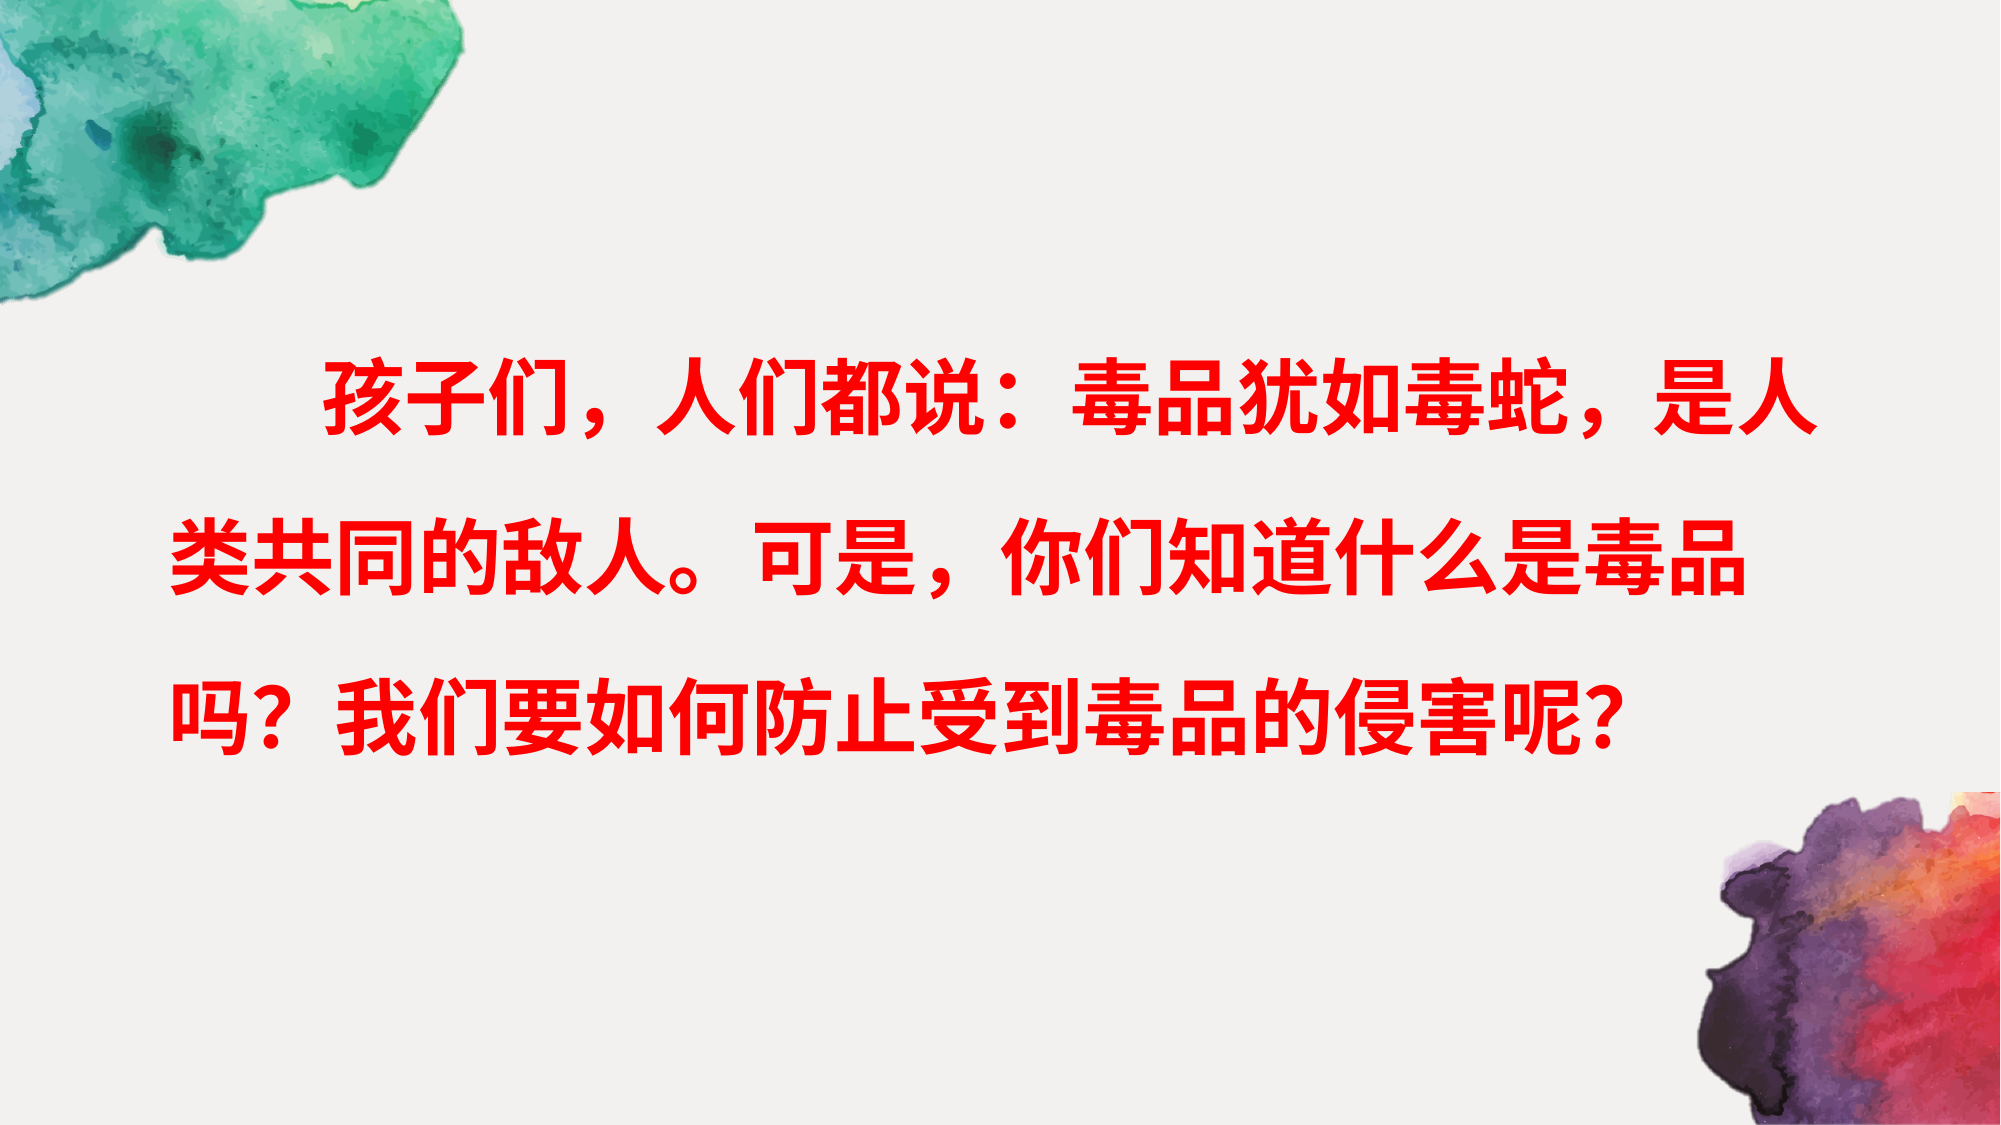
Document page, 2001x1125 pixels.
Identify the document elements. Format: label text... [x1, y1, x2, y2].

text_box 孩子们，人们都说：毒品犹如毒蛇，是人类共同的敌人。可是，你们知道什么是毒品吗？我们要如何防止受到毒品的侵害呢？ [153, 277, 1847, 773]
picture [0, 0, 518, 401]
picture [1678, 792, 2001, 1125]
